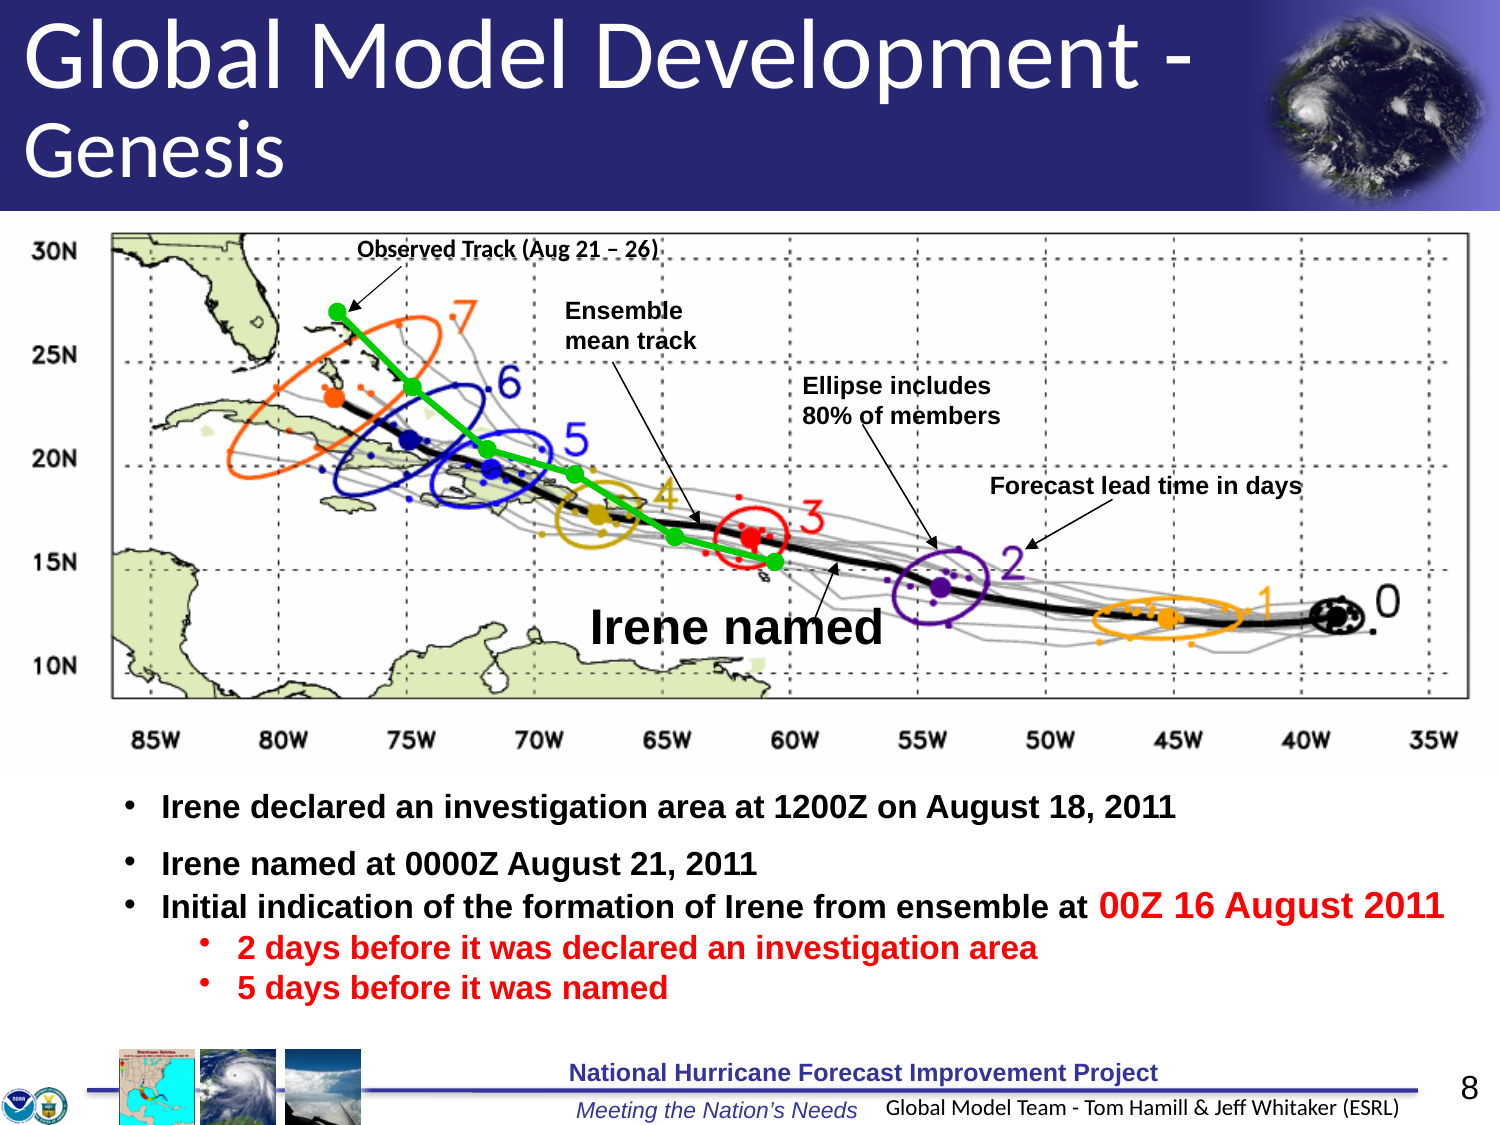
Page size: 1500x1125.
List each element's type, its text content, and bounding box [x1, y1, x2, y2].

picture [0, 211, 1500, 774]
picture [1275, 25, 1472, 193]
picture [119, 1049, 195, 1125]
picture [0, 1087, 68, 1125]
picture [285, 1049, 361, 1125]
text_box Irene declared an investigation area at 1200Z on August 18, 2011 Irene named at 0000Z August 21, 2011 Initial indication of the formation of Irene from ensemble at 00Z 16 August 2011 2 days before it was declared an investigation area 5 days before it was named [109, 780, 1472, 1014]
picture [200, 1049, 276, 1125]
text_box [316, 224, 776, 563]
text_box Global Model Development - Genesis [8, 0, 1271, 210]
text_box Global Model Team - Tom Hamill & Jeff Whitaker (ESRL) [871, 1085, 1482, 1125]
